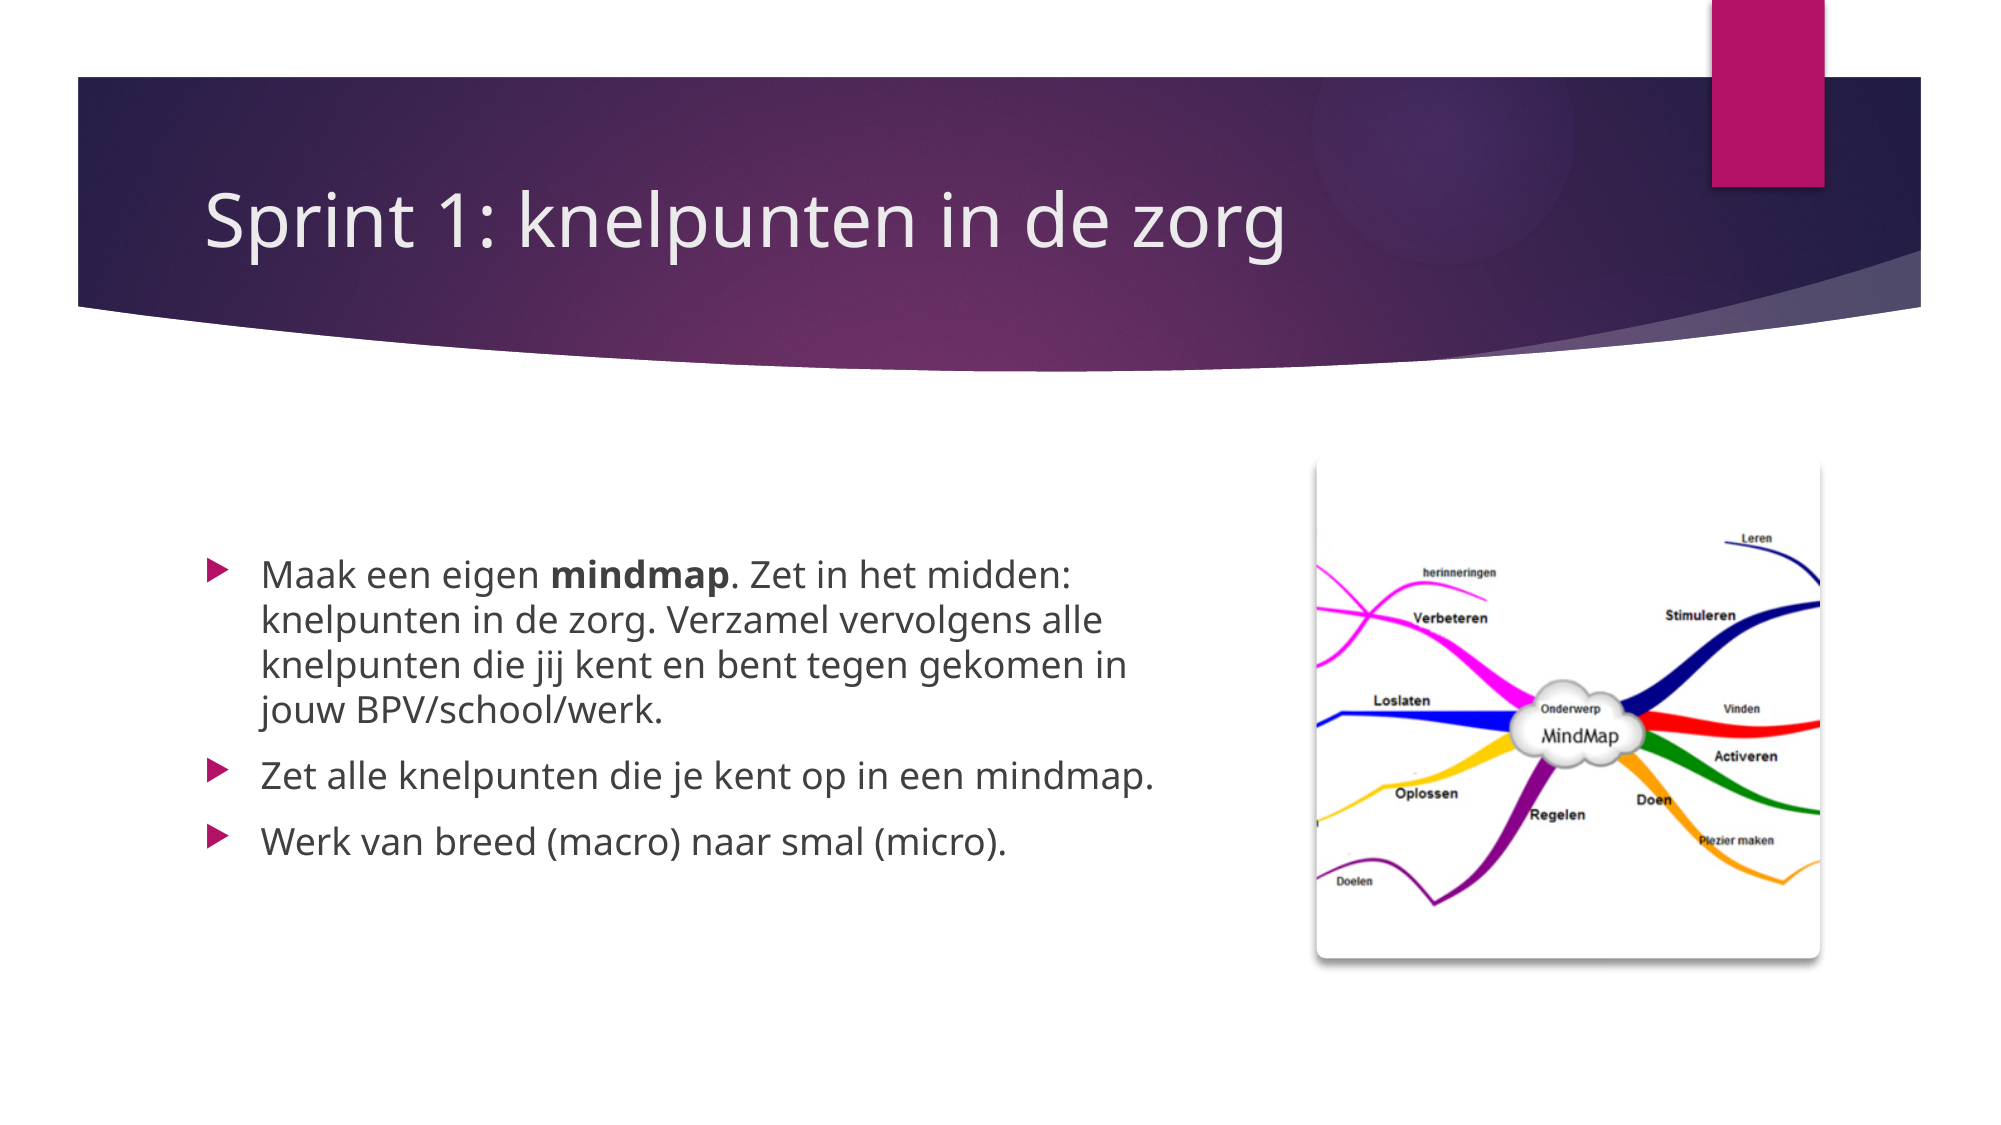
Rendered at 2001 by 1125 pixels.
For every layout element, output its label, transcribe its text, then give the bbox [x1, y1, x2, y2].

picture [1316, 455, 1821, 959]
title Sprint 1: knelpunten in de zorg [189, 159, 1627, 276]
list Maak een eigen mindmap. Zet in het midden: knelpunten in de zorg. Verzamel vervolgens alle knelpunten die jij kent en bent tegen gekomen in jouw BPV/school/werk. Zet alle knelpunten die je kent op in een mindmap. Werk van breed (macro) naar smal (micro). [189, 427, 1239, 988]
